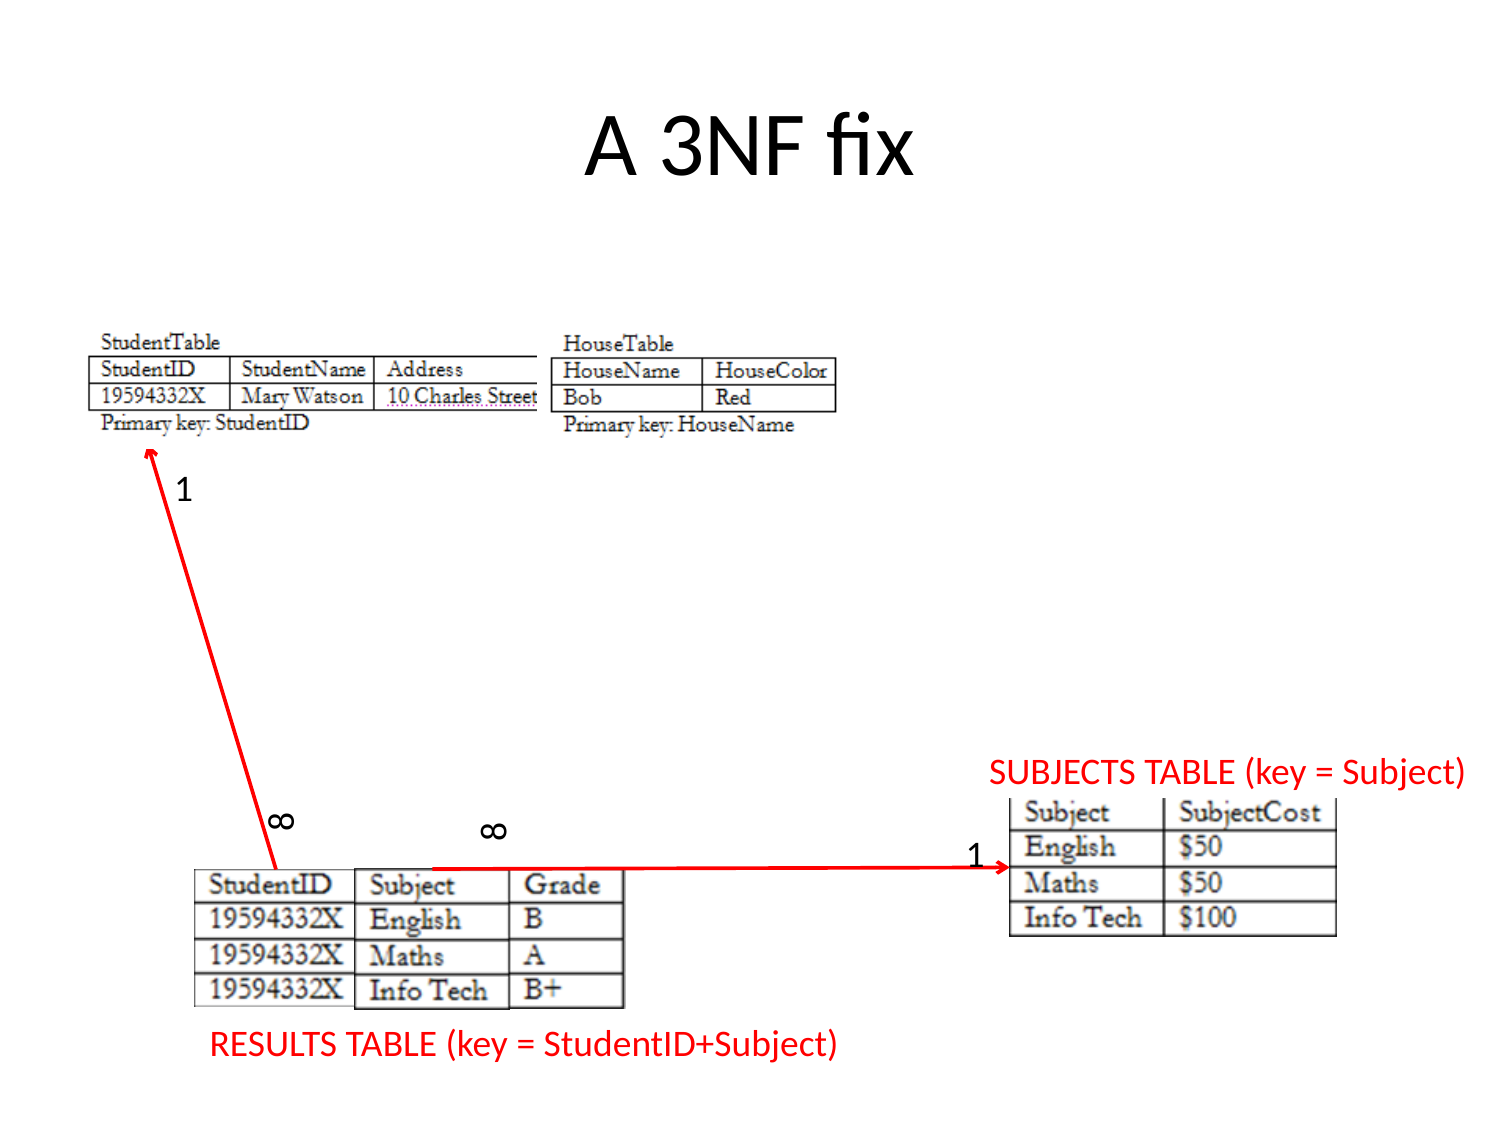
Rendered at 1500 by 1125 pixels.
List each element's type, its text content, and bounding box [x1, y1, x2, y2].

title A 3NF fix [75, 45, 1425, 233]
text_box 1 [950, 822, 1004, 883]
text_box 1 [159, 458, 219, 516]
picture [194, 868, 626, 1010]
picture [1009, 798, 1337, 937]
text_box SUBJECTS TABLE (key = Subject) [974, 739, 1500, 800]
picture [76, 325, 846, 449]
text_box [0, 592, 425, 722]
text_box 8 [461, 797, 522, 857]
text_box RESULTS TABLE (key = StudentID+Subject) [194, 1011, 714, 1072]
text_box RESULTS TABLE (key = StudentID+Subject) [726, 1011, 951, 1072]
text_box 8 [248, 787, 309, 847]
